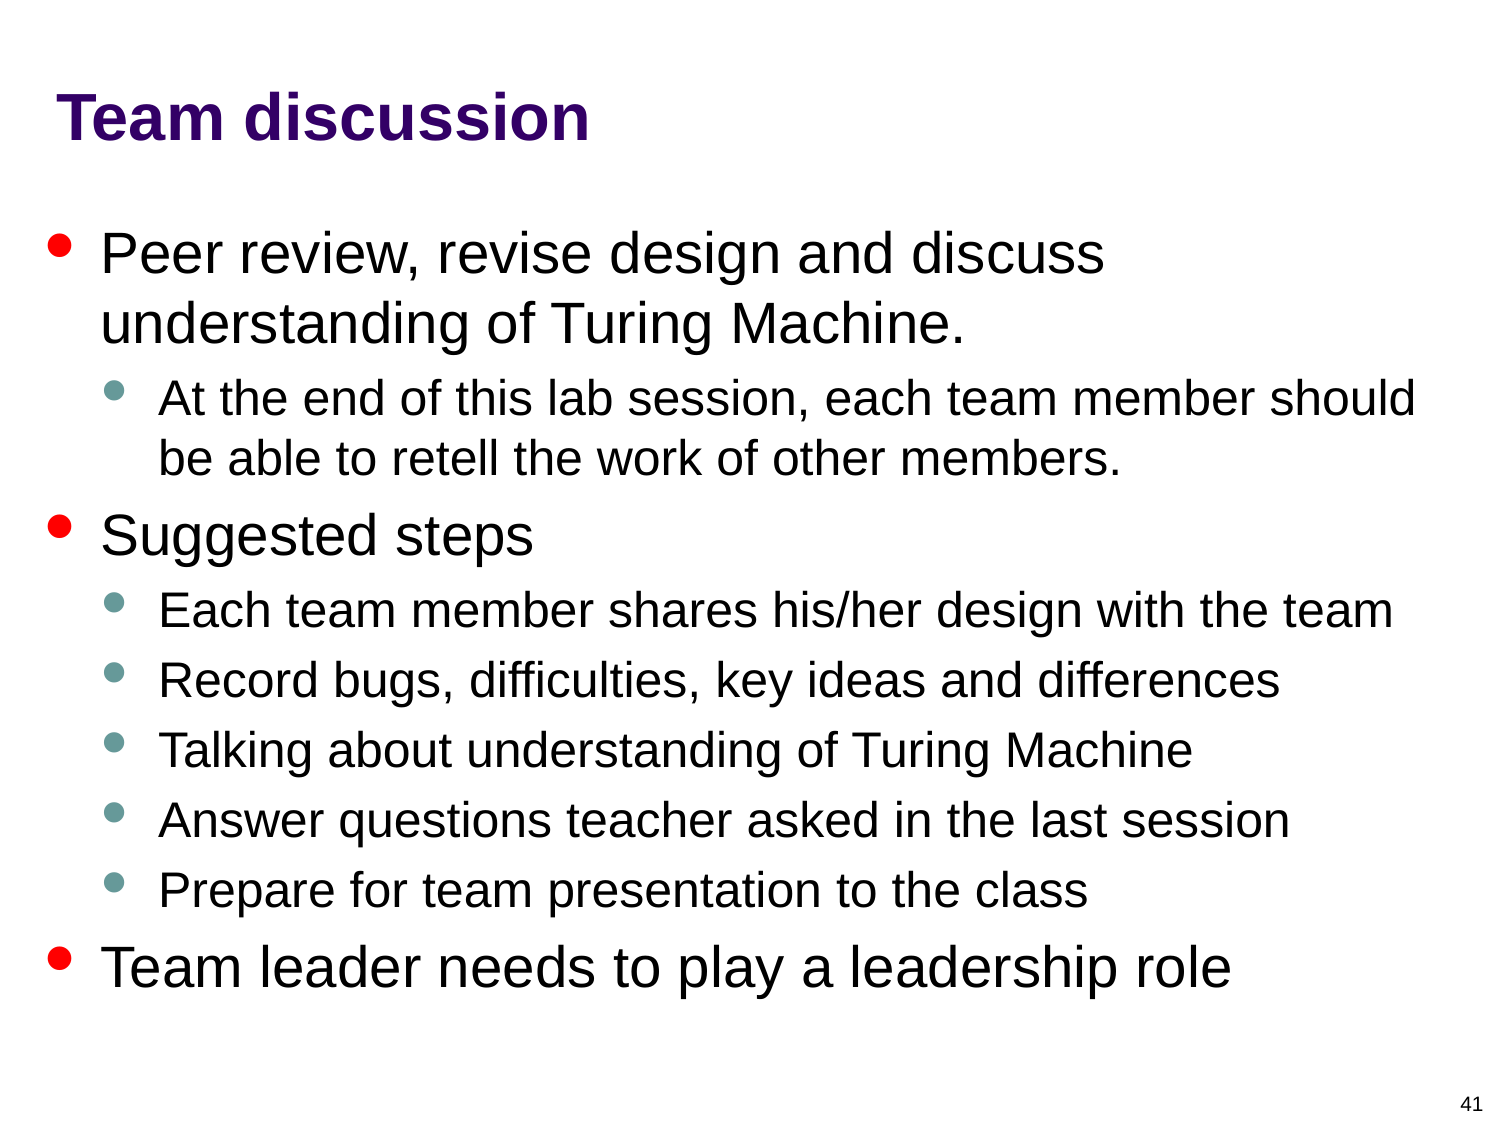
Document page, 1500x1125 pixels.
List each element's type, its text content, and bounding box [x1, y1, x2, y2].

slide_number 41 [1378, 1083, 1499, 1125]
list Peer review, revise design and discuss understanding of Turing Machine. At the end of this lab session, each team member should be able to retell the work of other members. Suggested steps Each team member shares his/her design with the team Record bugs, difficulties, key ideas and differences Talking about understanding of Turing Machine Answer questions teacher asked in the last session Prepare for team presentation to the class Team leader needs to play a leadership role [29, 207, 1483, 1083]
title Team discussion [41, 19, 1471, 162]
